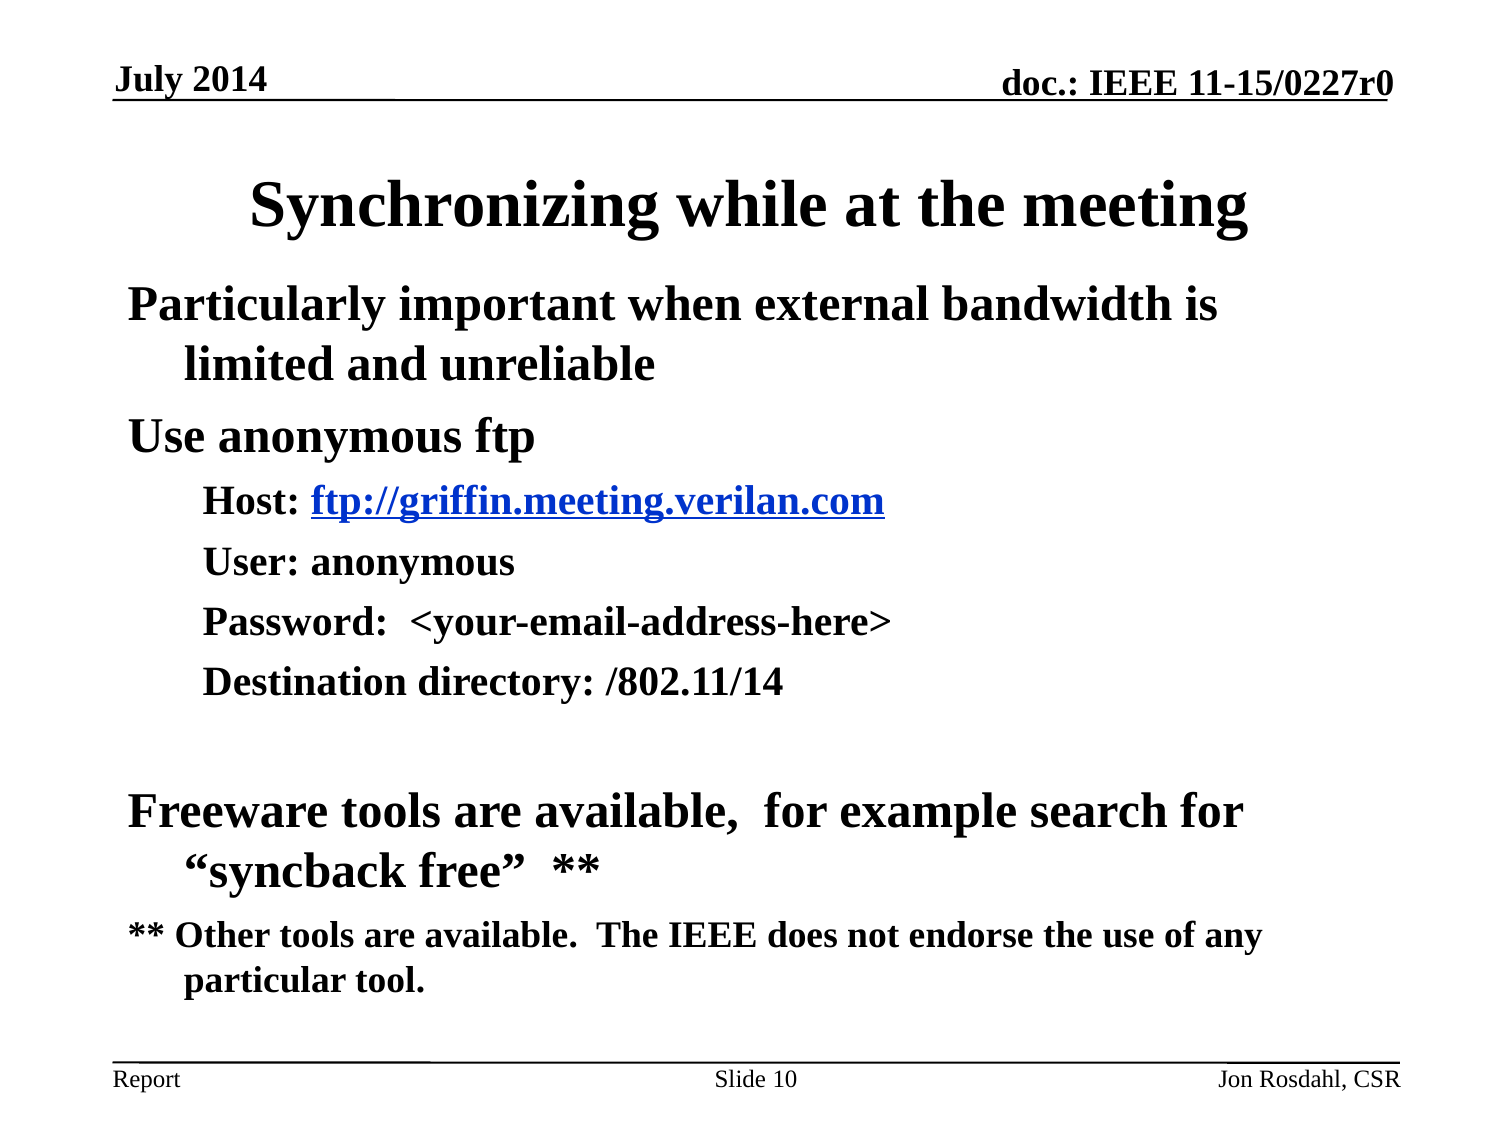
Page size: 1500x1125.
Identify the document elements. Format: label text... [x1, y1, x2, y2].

slide_number Slide 10 [712, 1061, 800, 1123]
title Synchronizing while at the meeting [112, 112, 1388, 262]
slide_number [114, 54, 423, 100]
footer Jon Rosdahl, CSR [878, 1061, 1402, 1093]
list Particularly important when external bandwidth is limited and unreliable Use anonymous ftp Host: ftp://griffin.meeting.verilan.com User: anonymous Password: <your-email-address-here> Destination directory: /802.11/14 Freeware tools are available, for example search for “syncback free” ** ** Other tools are available. The IEEE does not endorse the use of any particular tool. [112, 262, 1388, 1038]
